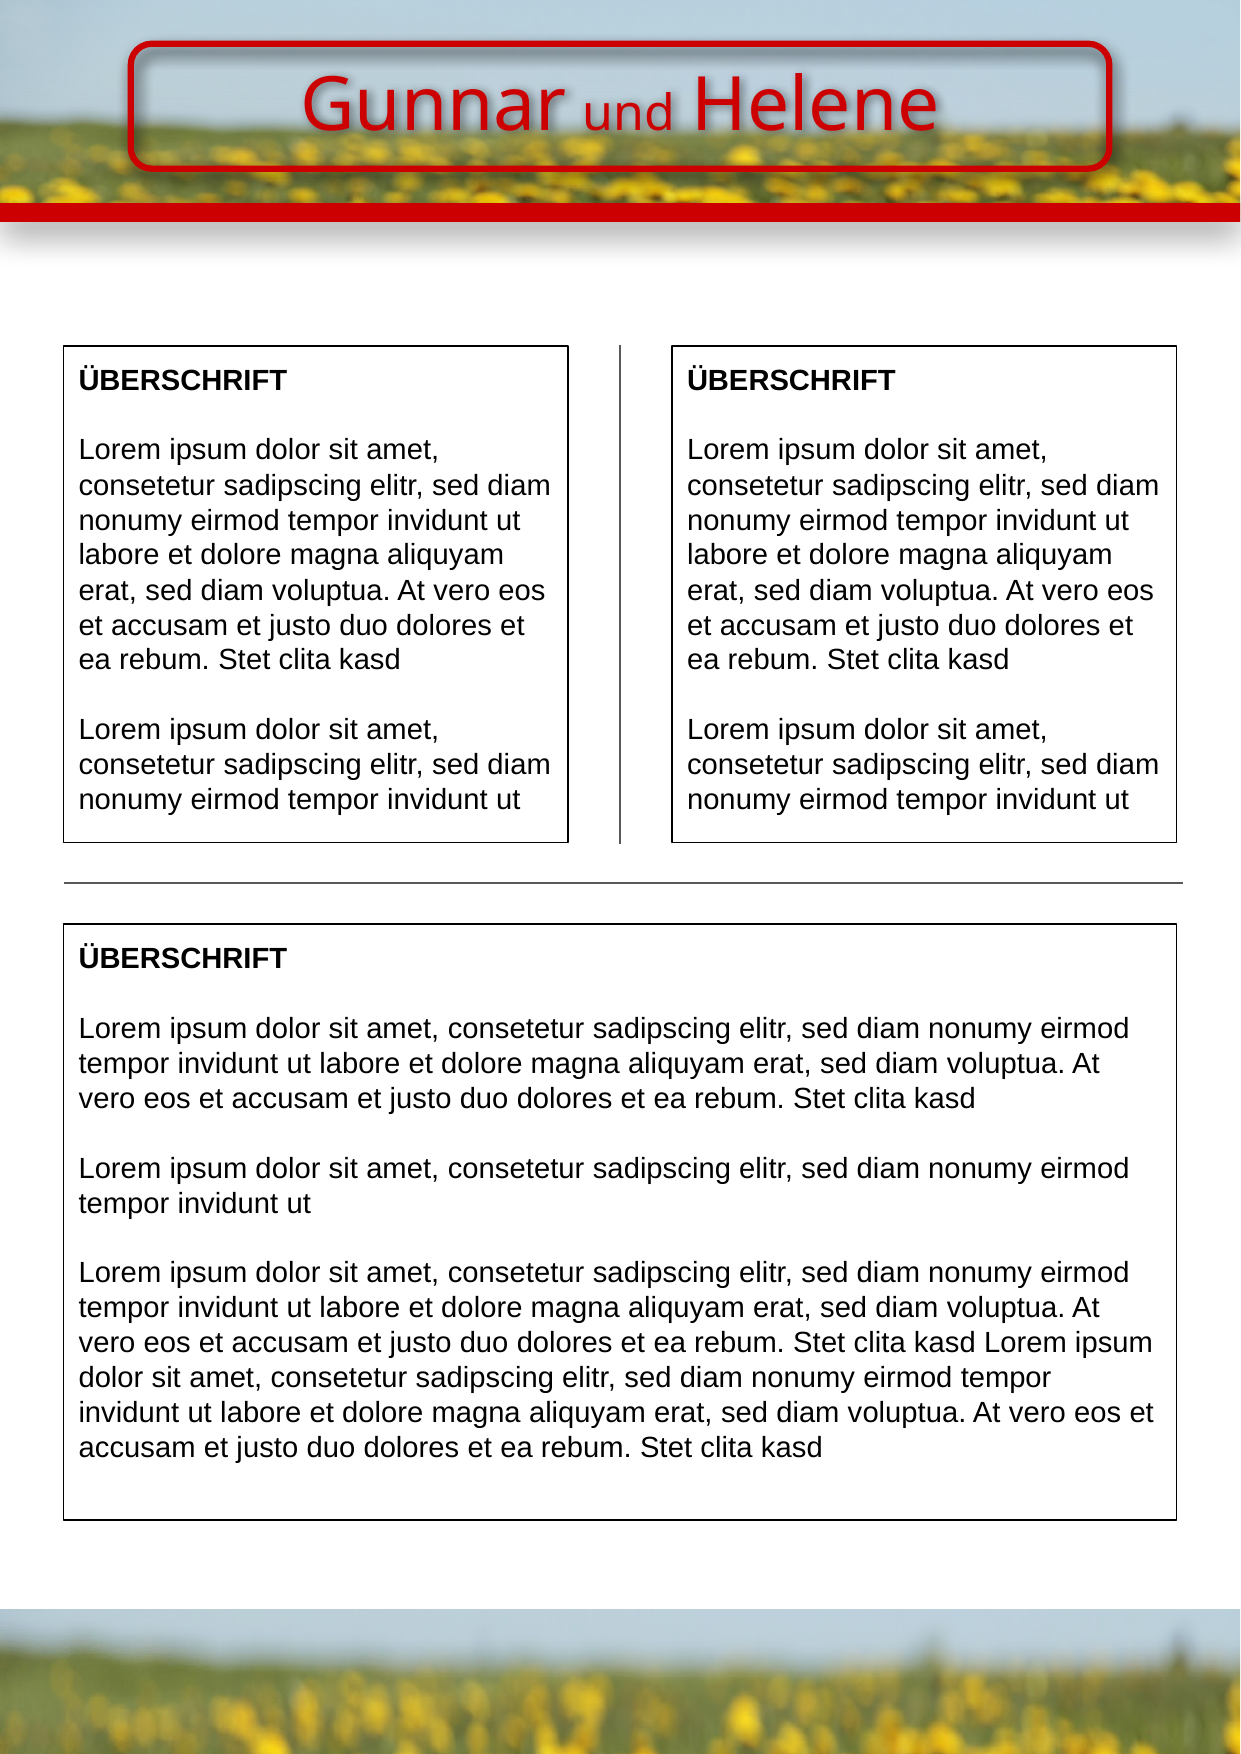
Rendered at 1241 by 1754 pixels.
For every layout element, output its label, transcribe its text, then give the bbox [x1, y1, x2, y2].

text_box ÜBERSCHRIFT Lorem ipsum dolor sit amet, consetetur sadipscing elitr, sed diam nonumy eirmod tempor invidunt ut labore et dolore magna aliquyam erat, sed diam voluptua. At vero eos et accusam et justo duo dolores et ea rebum. Stet clita kasd Lorem ipsum dolor sit amet, consetetur sadipscing elitr, sed diam nonumy eirmod tempor invidunt ut [63, 346, 569, 843]
picture [0, 0, 1241, 212]
picture [0, 1609, 1241, 1754]
text_box ÜBERSCHRIFT Lorem ipsum dolor sit amet, consetetur sadipscing elitr, sed diam nonumy eirmod tempor invidunt ut labore et dolore magna aliquyam erat, sed diam voluptua. At vero eos et accusam et justo duo dolores et ea rebum. Stet clita kasd Lorem ipsum dolor sit amet, consetetur sadipscing elitr, sed diam nonumy eirmod tempor invidunt ut Lorem ipsum dolor sit amet, consetetur sadipscing elitr, sed diam nonumy eirmod tempor invidunt ut labore et dolore magna aliquyam erat, sed diam voluptua. At vero eos et accusam et justo duo dolores et ea rebum. Stet clita kasd Lorem ipsum dolor sit amet, consetetur sadipscing elitr, sed diam nonumy eirmod tempor invidunt ut labore et dolore magna aliquyam erat, sed diam voluptua. At vero eos et accusam et justo duo dolores et ea rebum. Stet clita kasd [63, 924, 1177, 1521]
text_box ÜBERSCHRIFT Lorem ipsum dolor sit amet, consetetur sadipscing elitr, sed diam nonumy eirmod tempor invidunt ut labore et dolore magna aliquyam erat, sed diam voluptua. At vero eos et accusam et justo duo dolores et ea rebum. Stet clita kasd Lorem ipsum dolor sit amet, consetetur sadipscing elitr, sed diam nonumy eirmod tempor invidunt ut [672, 346, 1177, 843]
